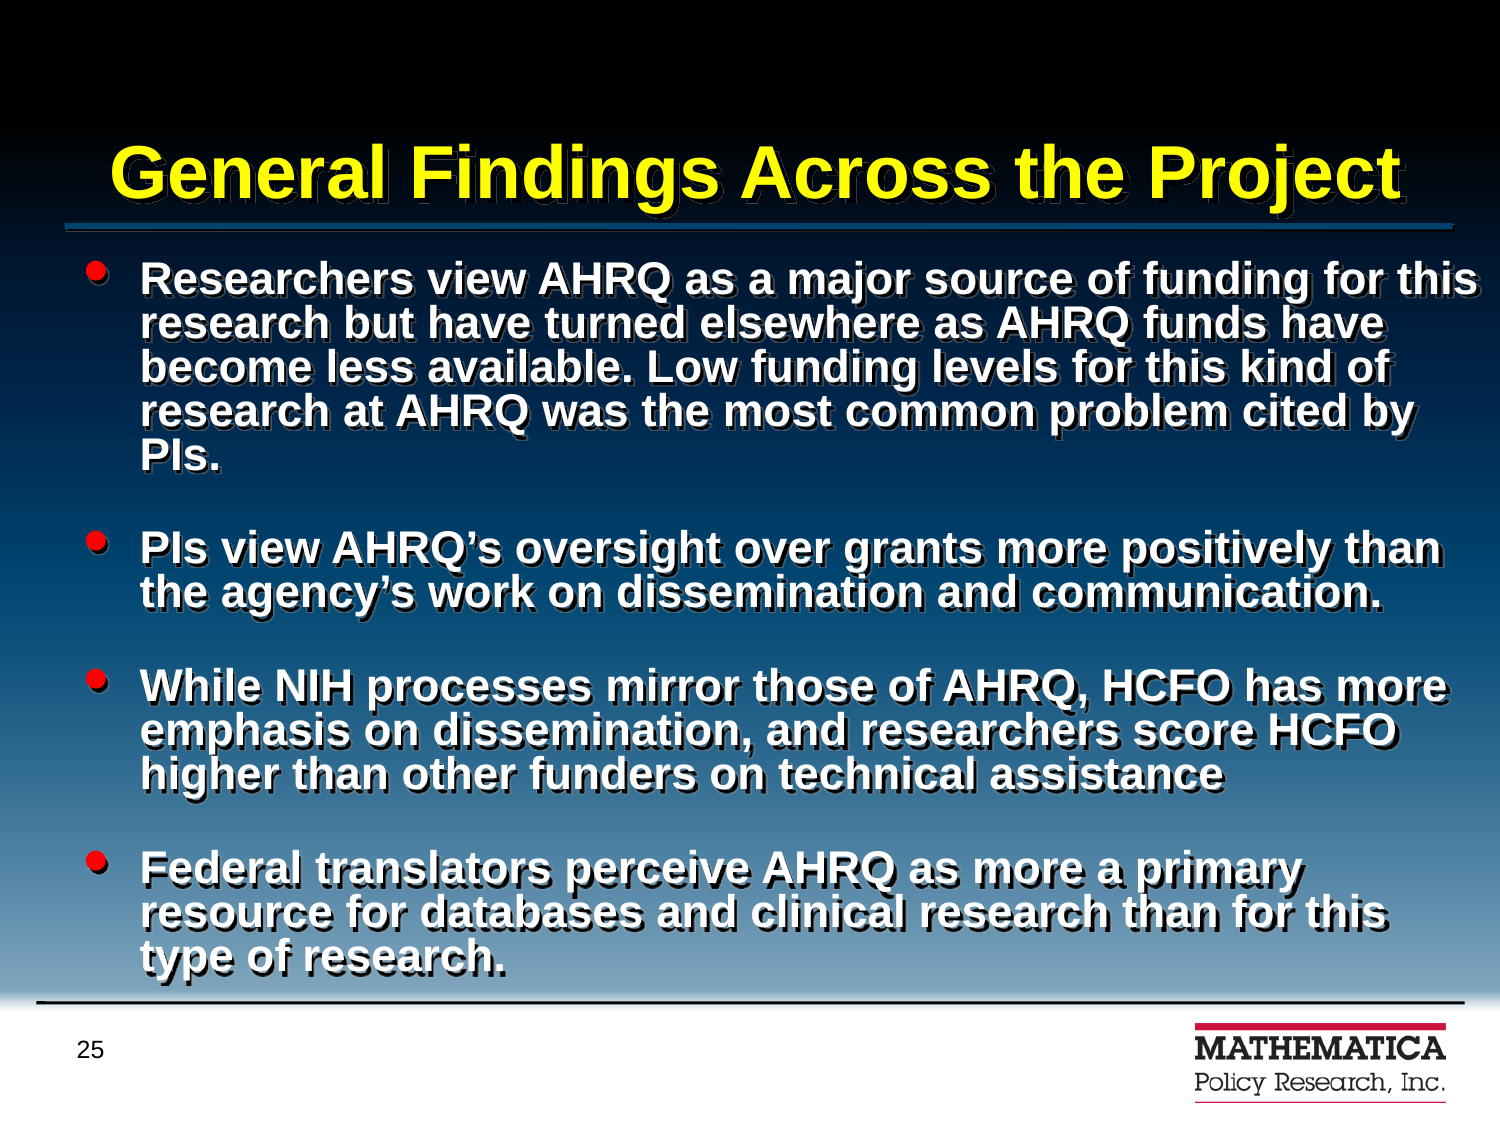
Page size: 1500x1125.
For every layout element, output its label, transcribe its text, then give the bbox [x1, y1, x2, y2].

title General Findings Across the Project [62, 33, 1450, 222]
text_box [56, 55, 1443, 243]
picture [0, 0, 1500, 1125]
list Researchers view AHRQ as a major source of funding for this research but have turned elsewhere as AHRQ funds have become less available. Low funding levels for this kind of research at AHRQ was the most common problem cited by PIs. PIs view AHRQ’s oversight over grants more positively than the agency’s work on dissemination and communication. While NIH processes mirror those of AHRQ, HCFO has more emphasis on dissemination, and researchers score HCFO higher than other funders on technical assistance Federal translators perceive AHRQ as more a primary resource for databases and clinical research than for this type of research. [62, 326, 1500, 914]
